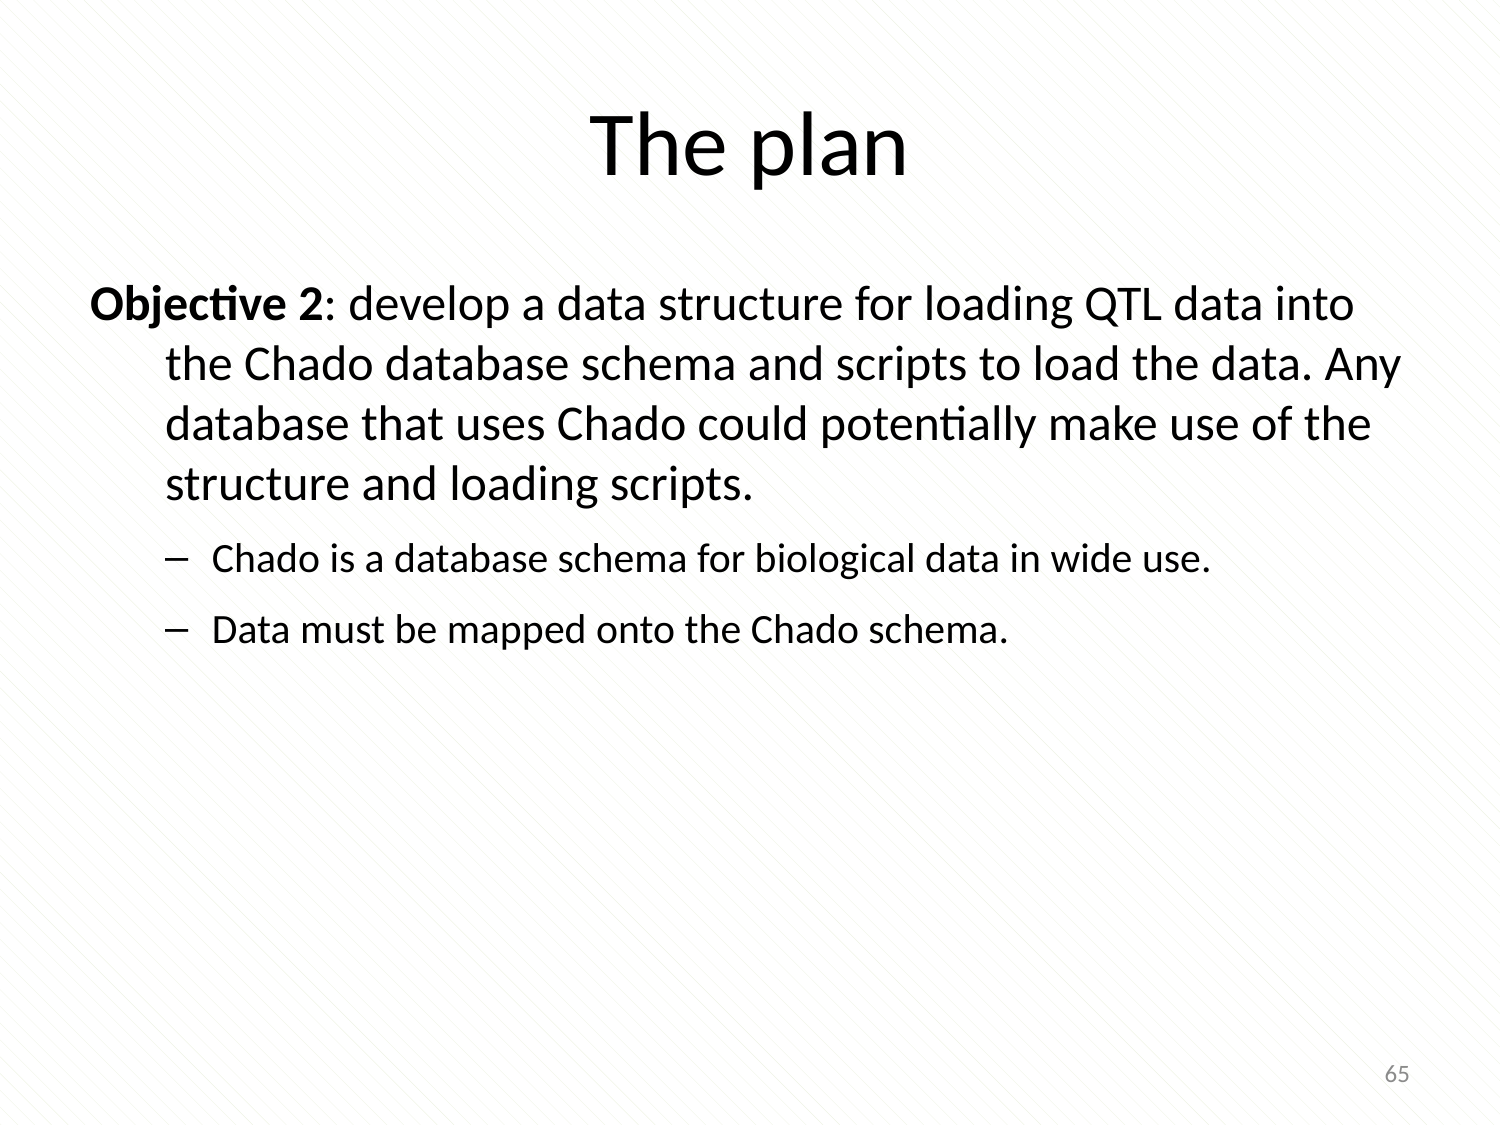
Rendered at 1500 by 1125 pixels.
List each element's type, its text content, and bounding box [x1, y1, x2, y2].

list Objective 2: develop a data structure for loading QTL data into the Chado database schema and scripts to load the data. Any database that uses Chado could potentially make use of the structure and loading scripts. Chado is a database schema for biological data in wide use. Data must be mapped onto the Chado schema. [75, 262, 1425, 1005]
slide_number 65 [1074, 1042, 1425, 1103]
title The plan [75, 45, 1425, 233]
